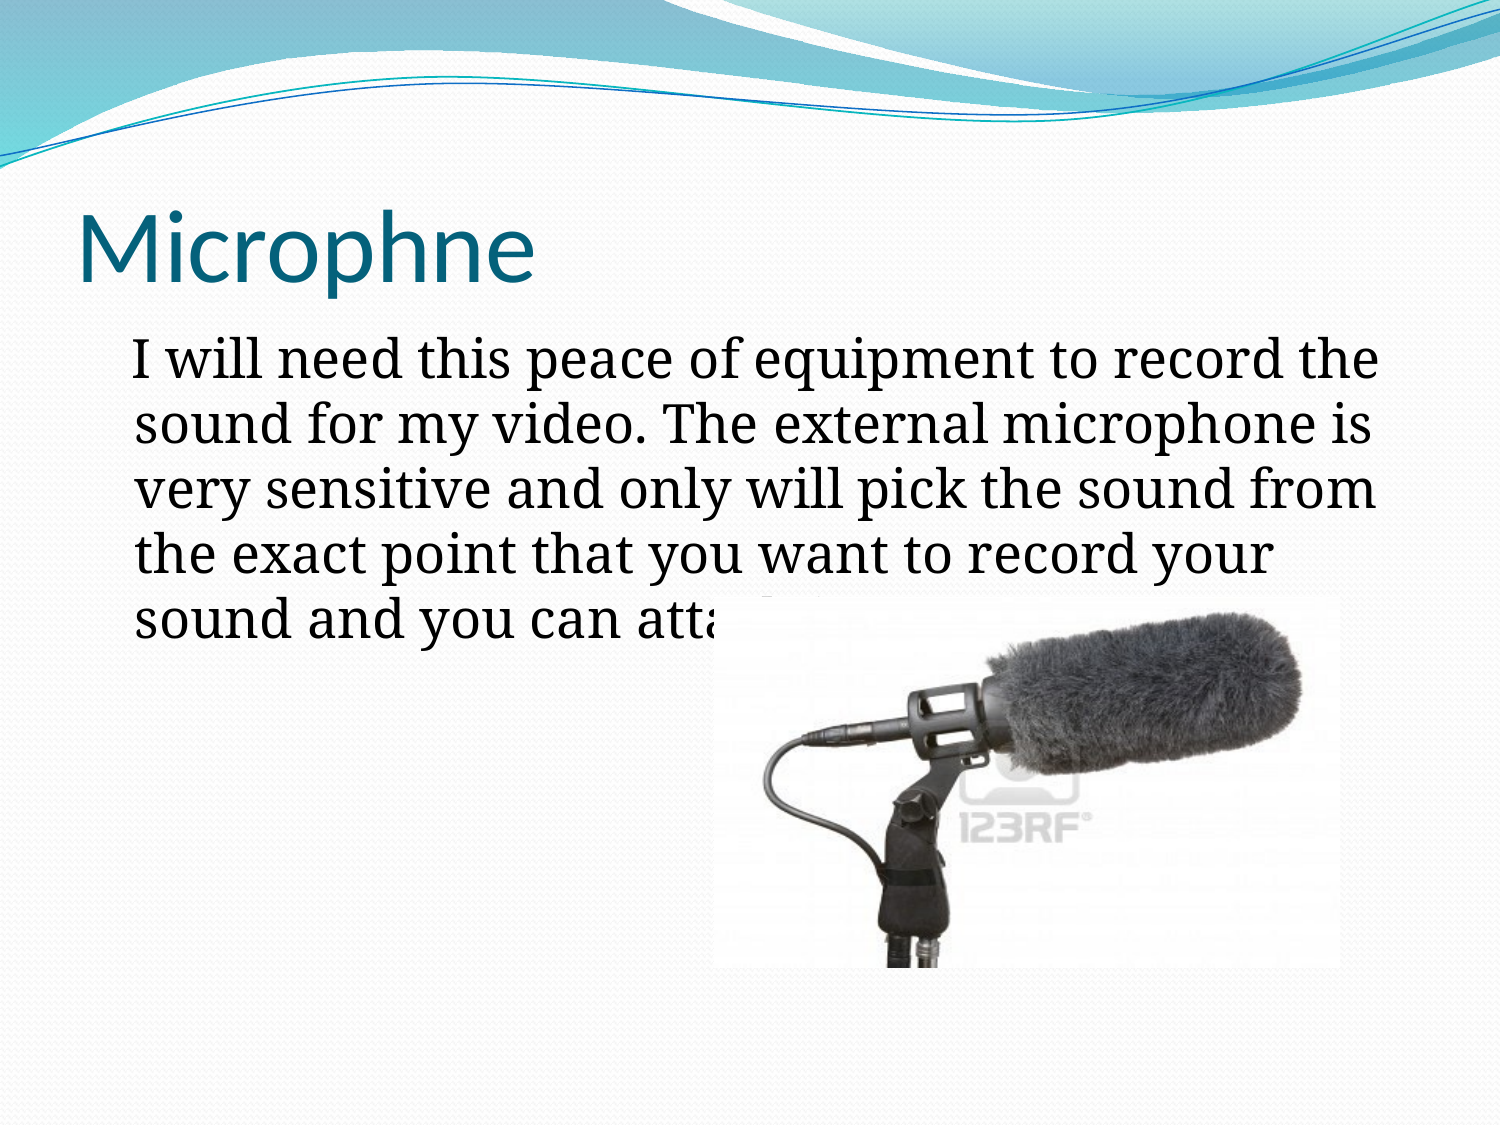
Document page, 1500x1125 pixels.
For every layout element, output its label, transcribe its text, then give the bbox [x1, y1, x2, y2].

list I will need this peace of equipment to record the sound for my video. The external microphone is very sensitive and only will pick the sound from the exact point that you want to record your sound and you can attach it to camera. [75, 317, 1425, 1038]
picture [714, 597, 1340, 969]
title Microphne [75, 115, 1425, 303]
